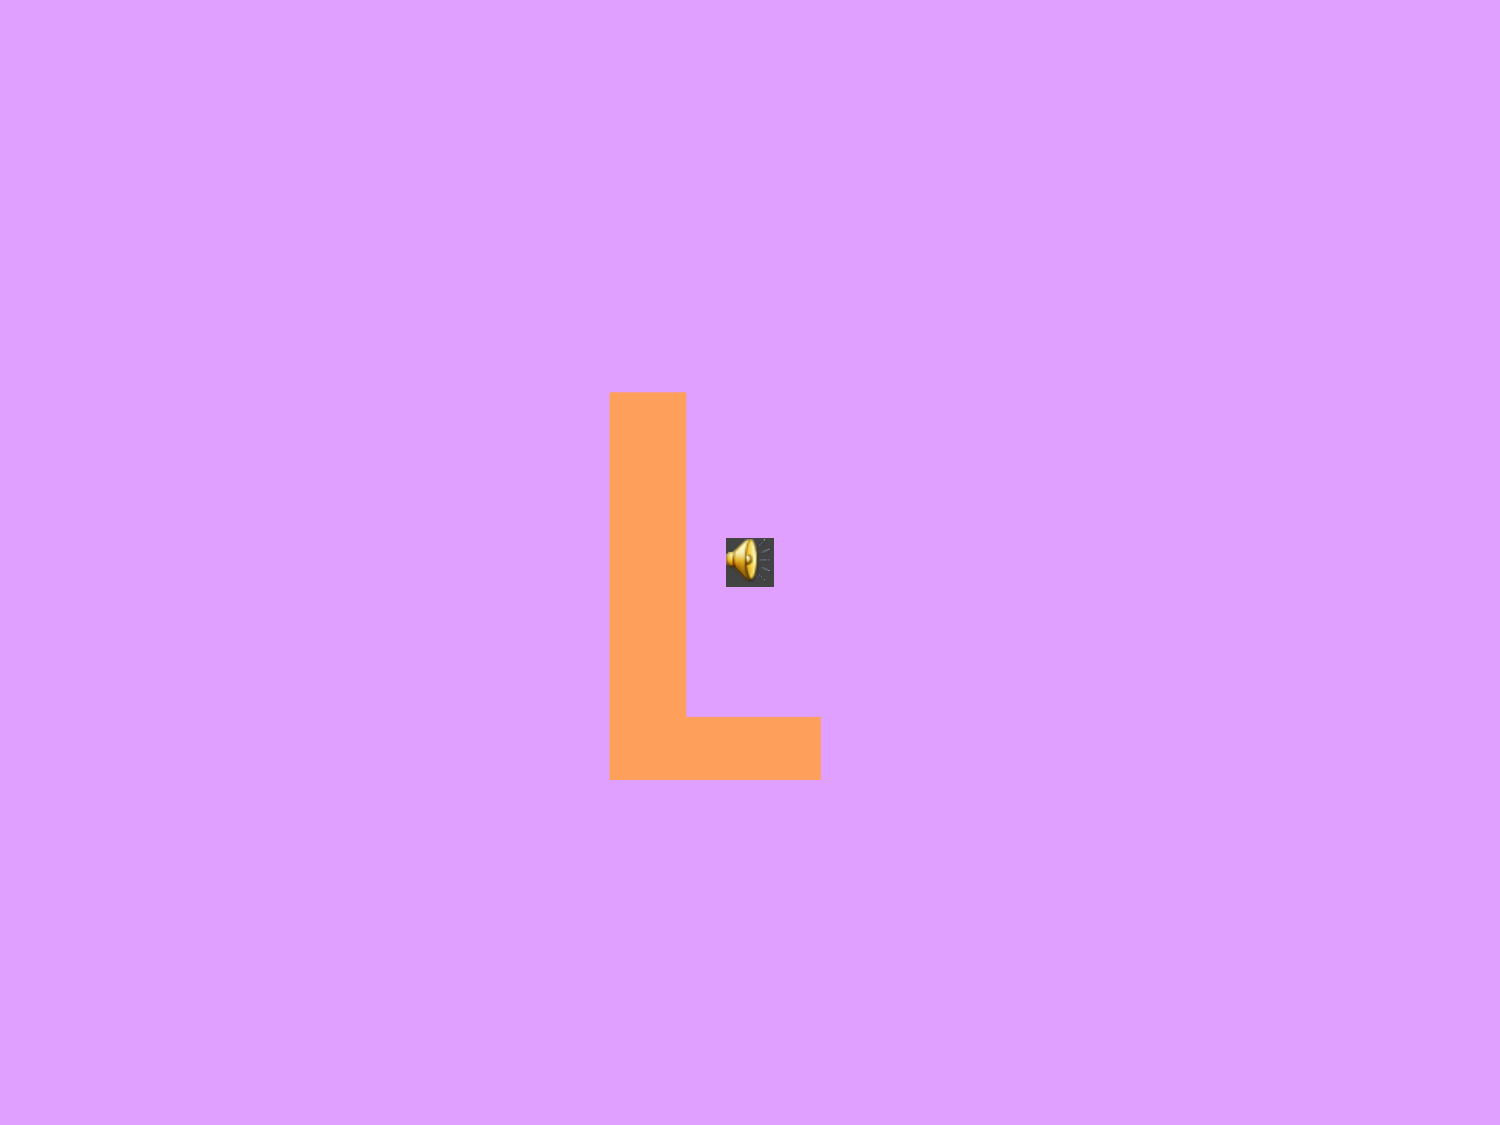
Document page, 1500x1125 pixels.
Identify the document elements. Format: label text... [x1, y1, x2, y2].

text_box L [562, 174, 846, 908]
picture [724, 537, 776, 588]
